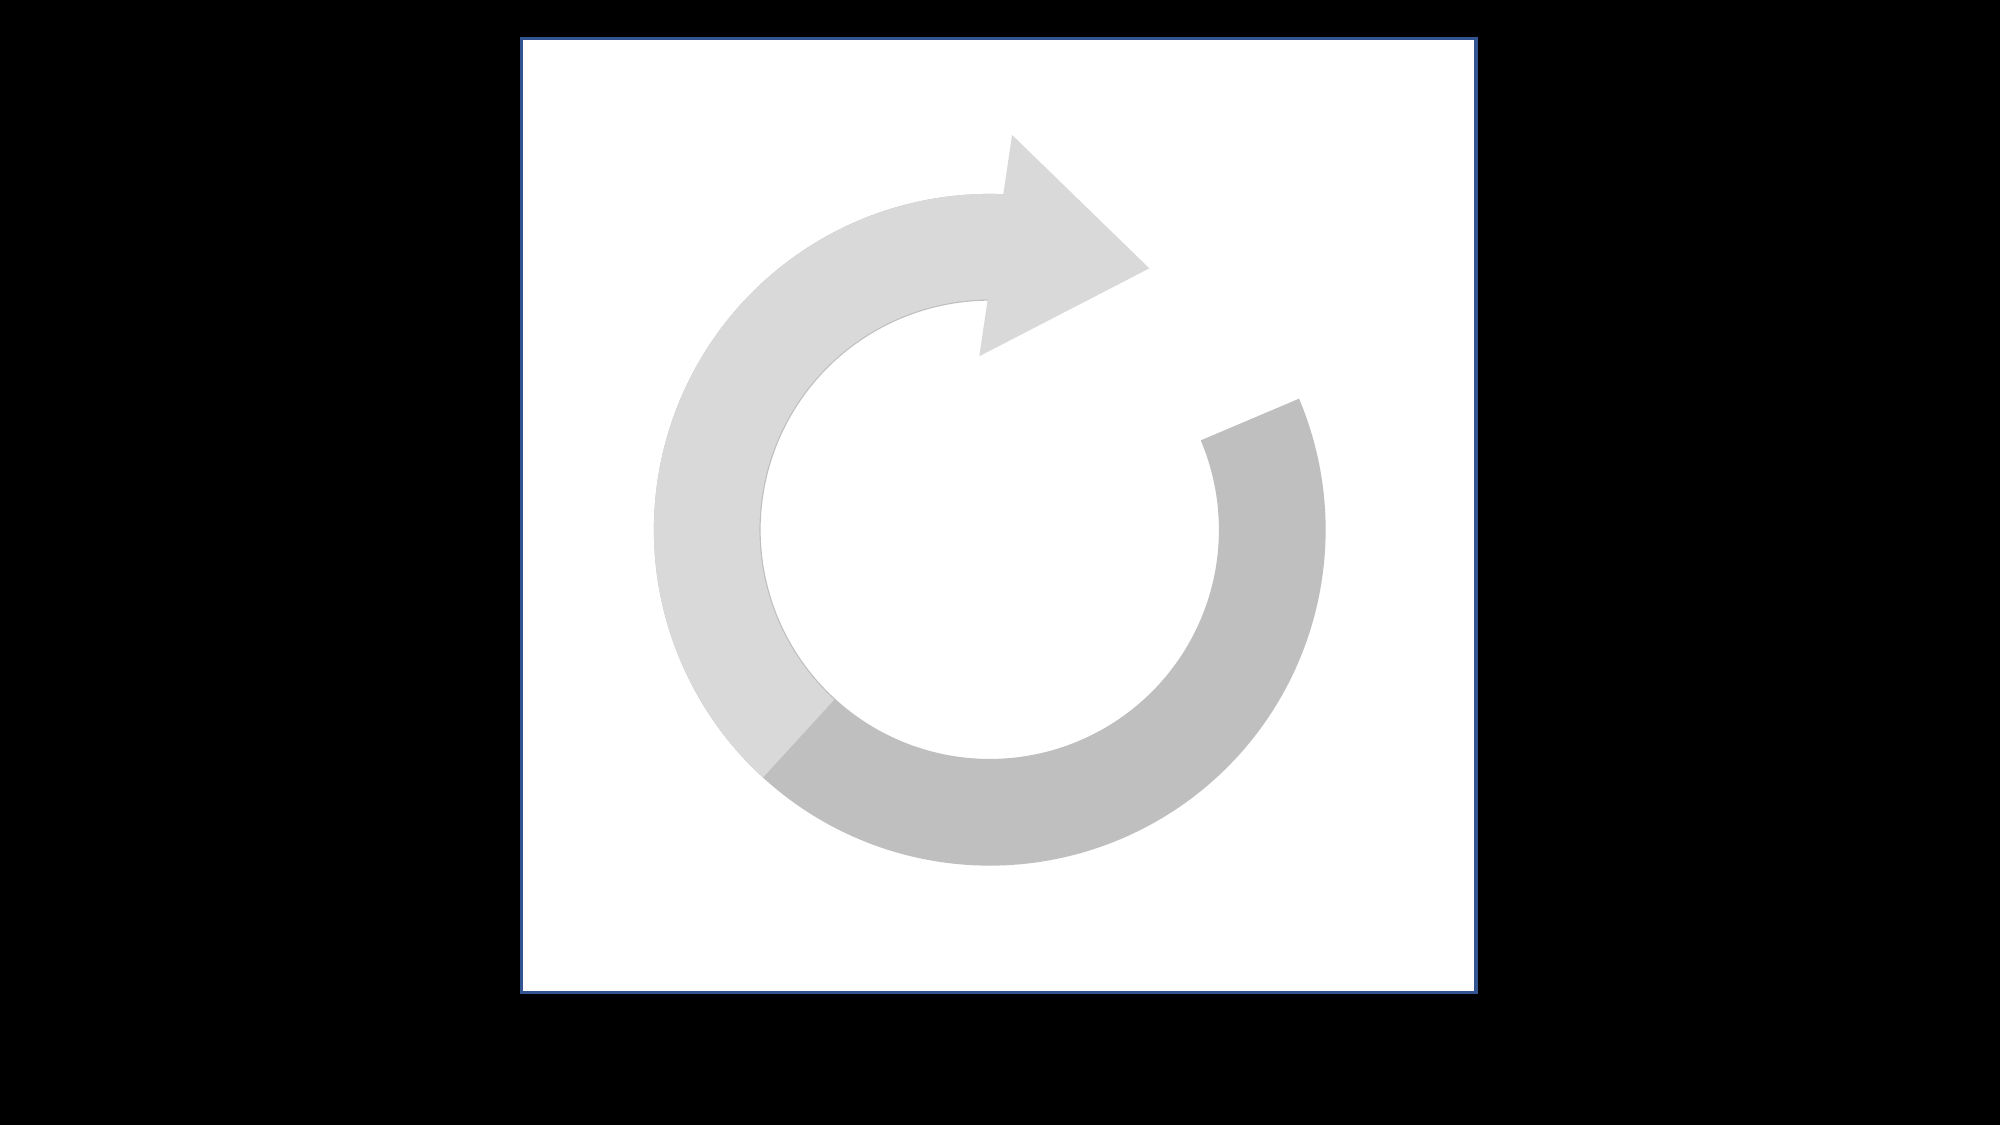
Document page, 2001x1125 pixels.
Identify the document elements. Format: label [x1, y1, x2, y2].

text_box [629, 169, 1350, 842]
text_box [521, 38, 1477, 994]
